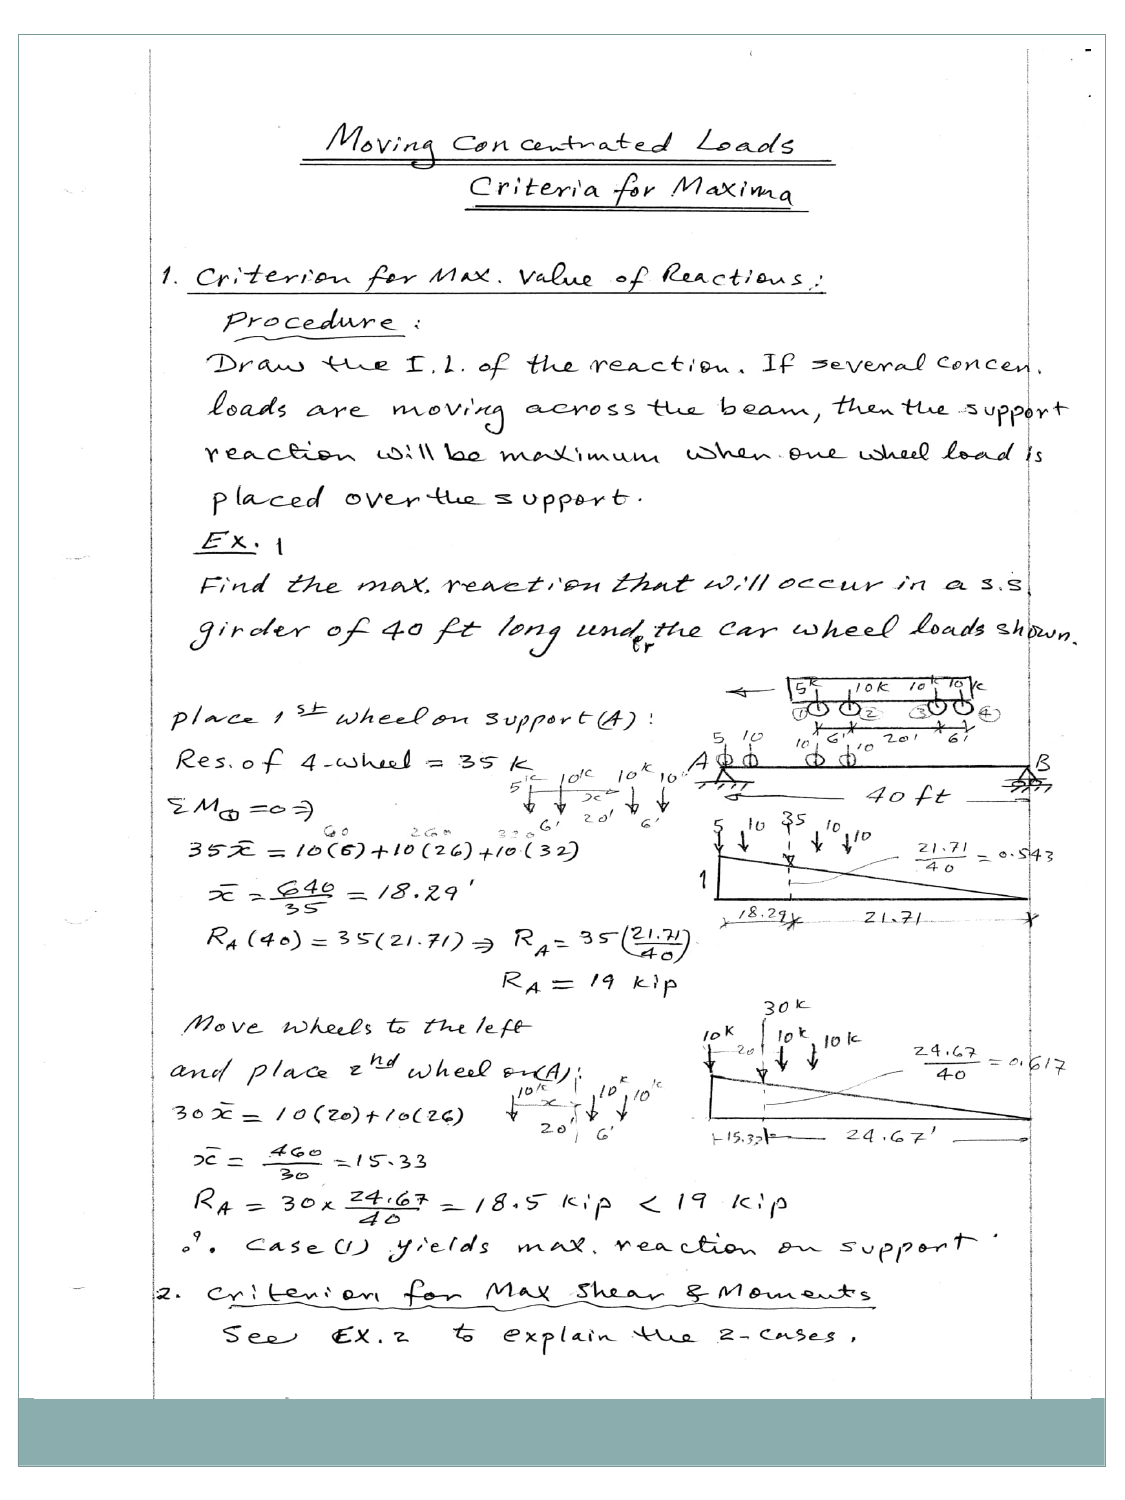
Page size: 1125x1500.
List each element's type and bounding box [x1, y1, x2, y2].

picture [33, 49, 1092, 1399]
